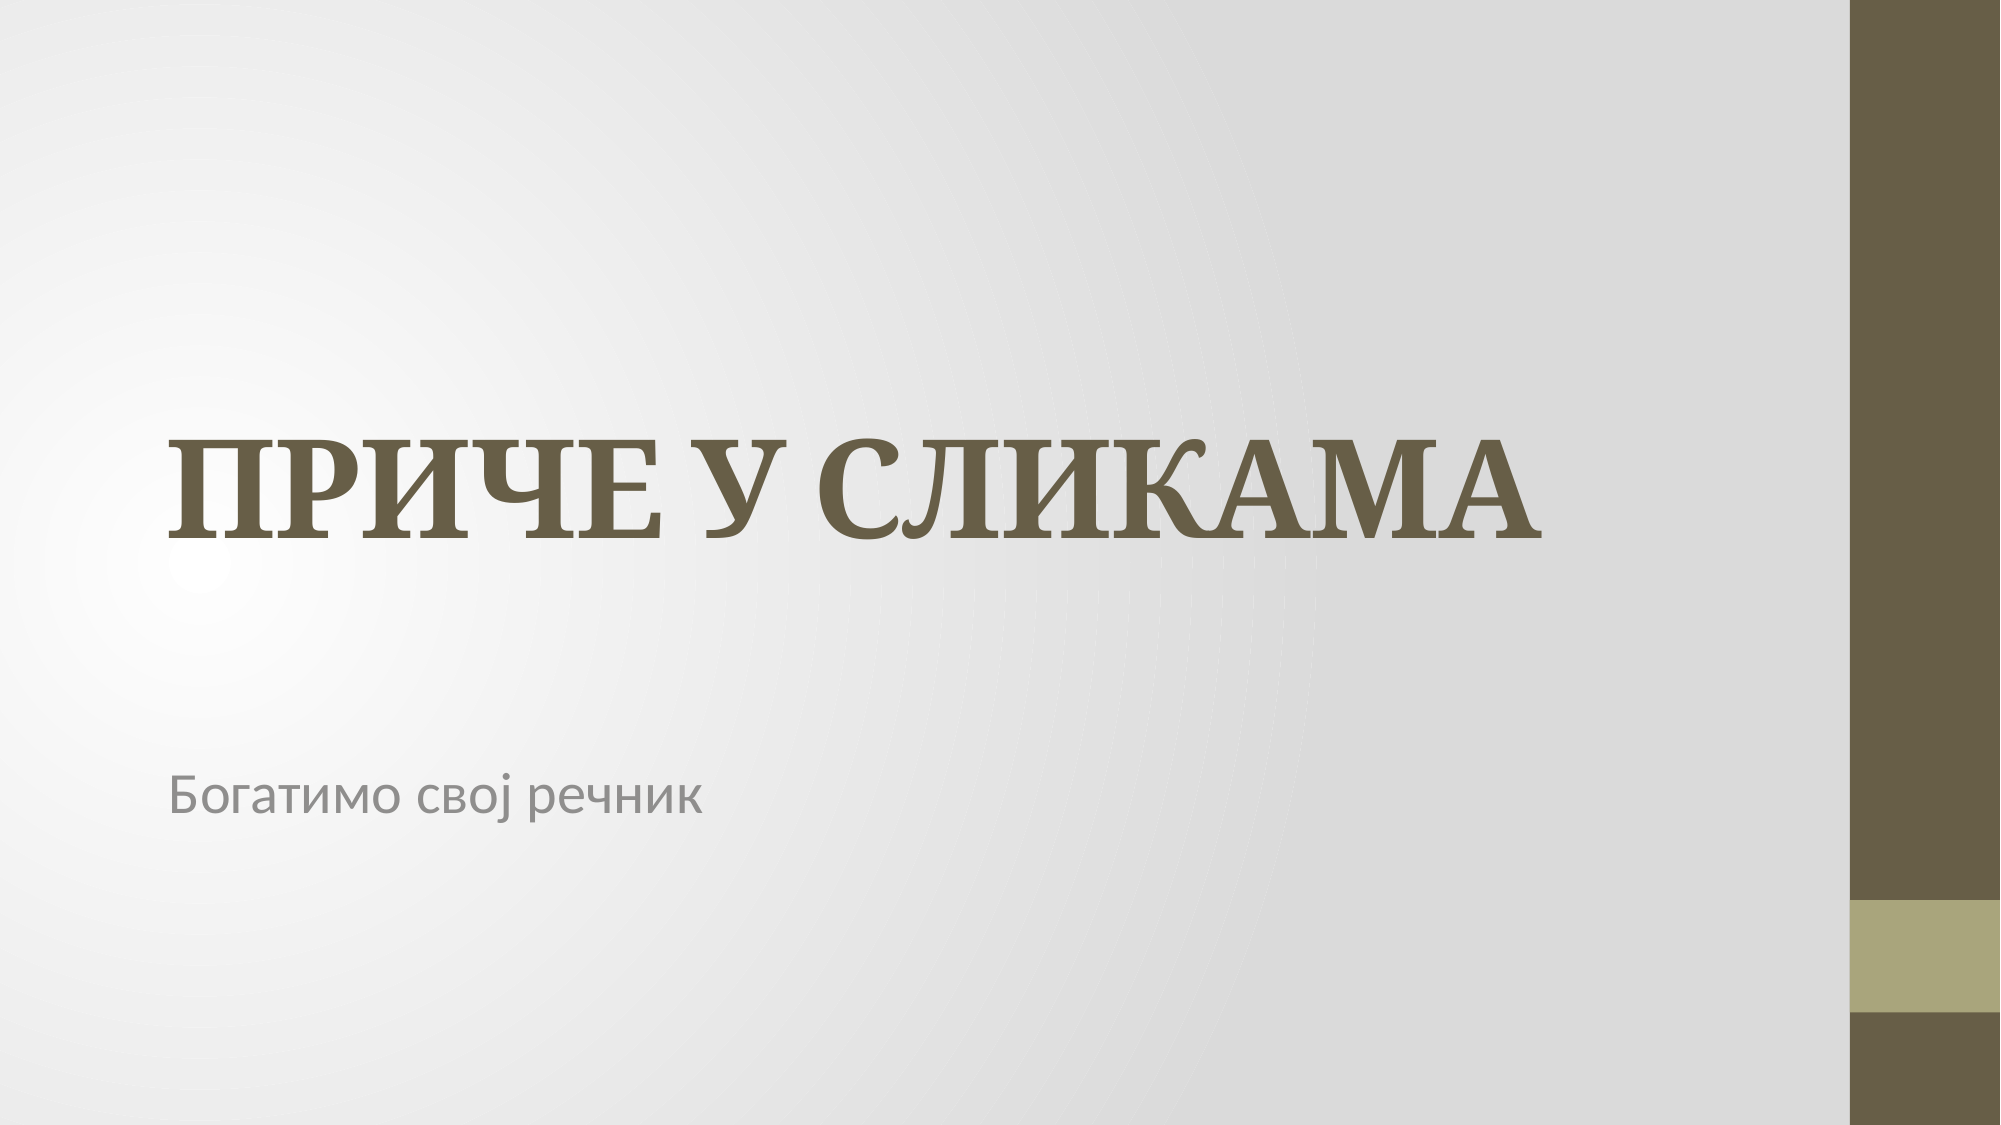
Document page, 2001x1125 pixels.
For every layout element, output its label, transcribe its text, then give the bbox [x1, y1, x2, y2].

subtitle Богатимо свој речник [153, 748, 1564, 925]
title ПРИЧЕ У СЛИКАМА [150, 312, 1800, 738]
